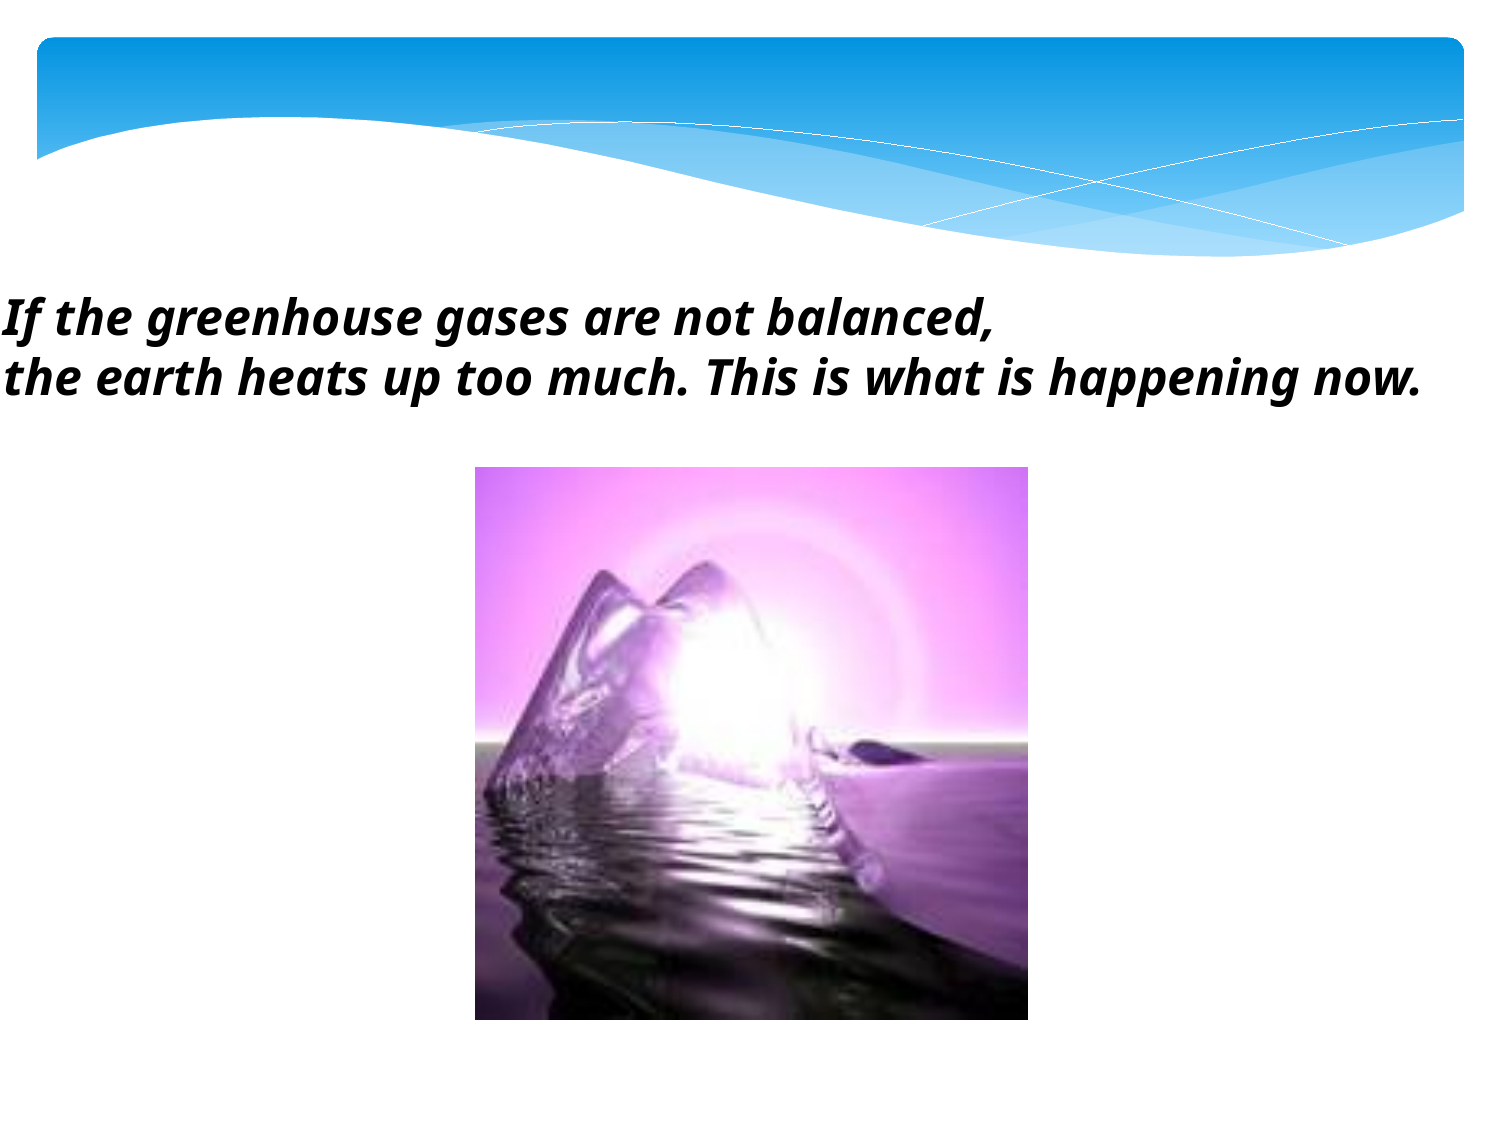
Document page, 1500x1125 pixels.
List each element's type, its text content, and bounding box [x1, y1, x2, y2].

picture [475, 467, 1028, 1020]
text_box If the greenhouse gases are not balanced, the earth heats up too much. This is what is happening now. [0, 277, 1440, 413]
